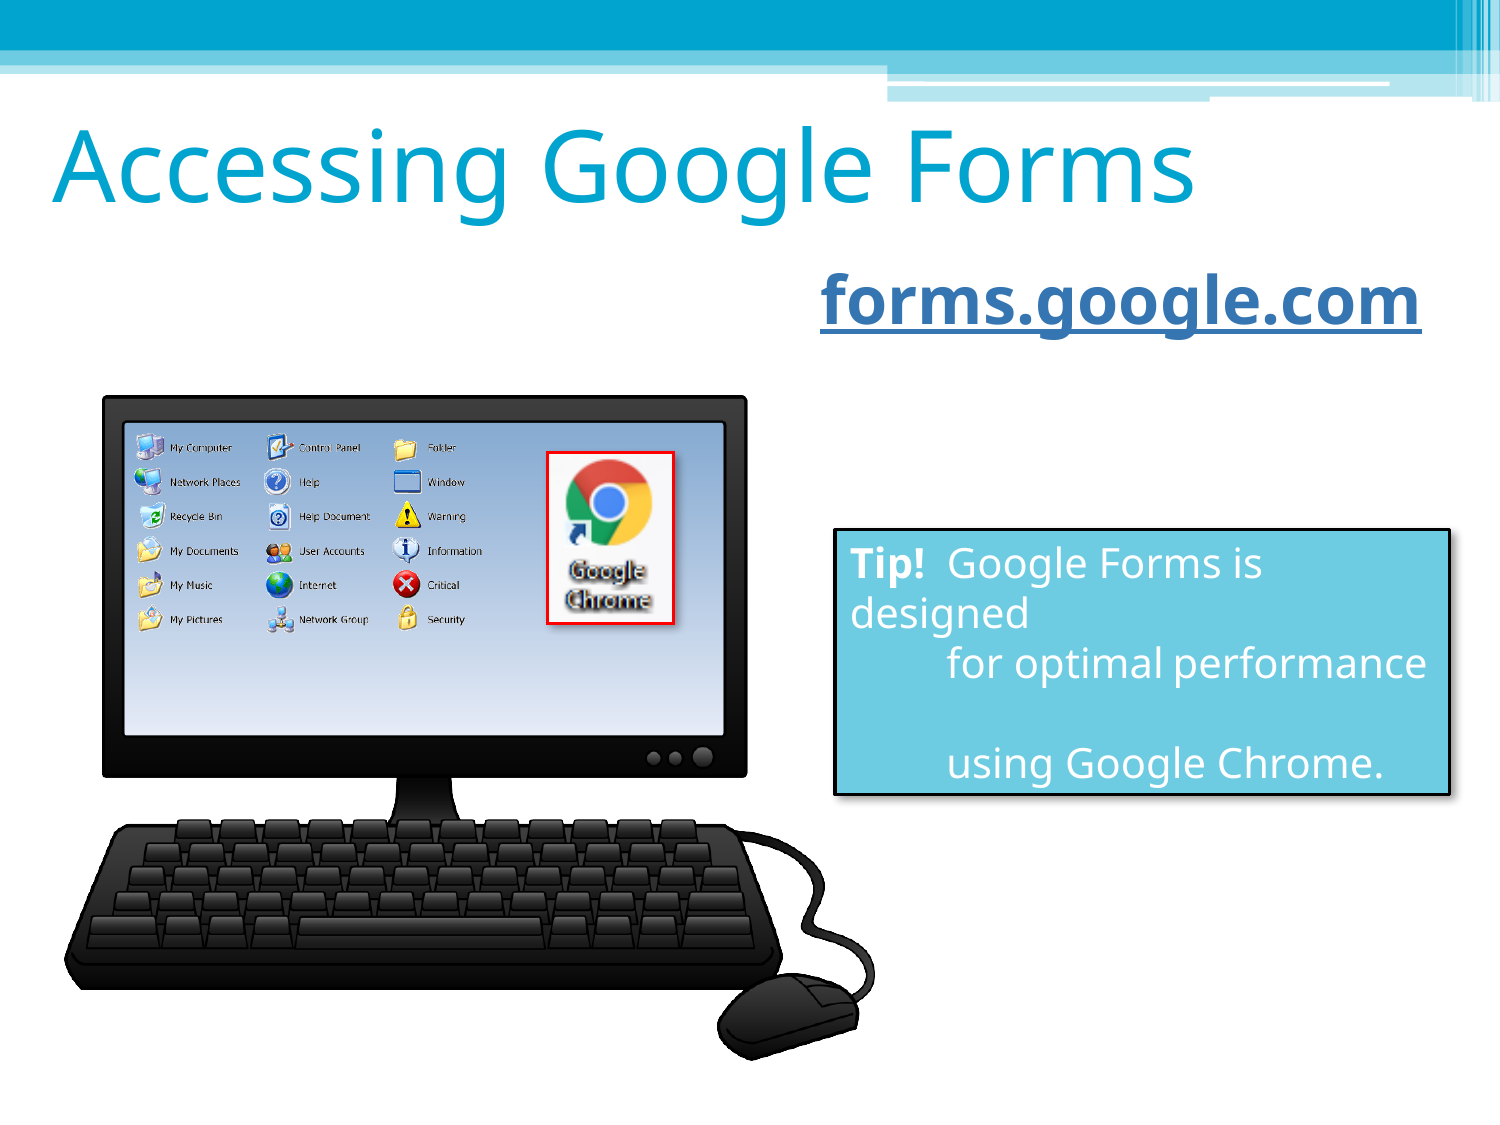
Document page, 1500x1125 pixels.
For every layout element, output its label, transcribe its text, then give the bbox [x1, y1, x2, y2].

text_box Tip! Google Forms is designed for optimal performance using Google Chrome. [875, 529, 1450, 795]
picture [64, 395, 875, 1061]
list forms.google.com [782, 250, 1450, 364]
title Accessing Google Forms [37, 75, 1450, 250]
